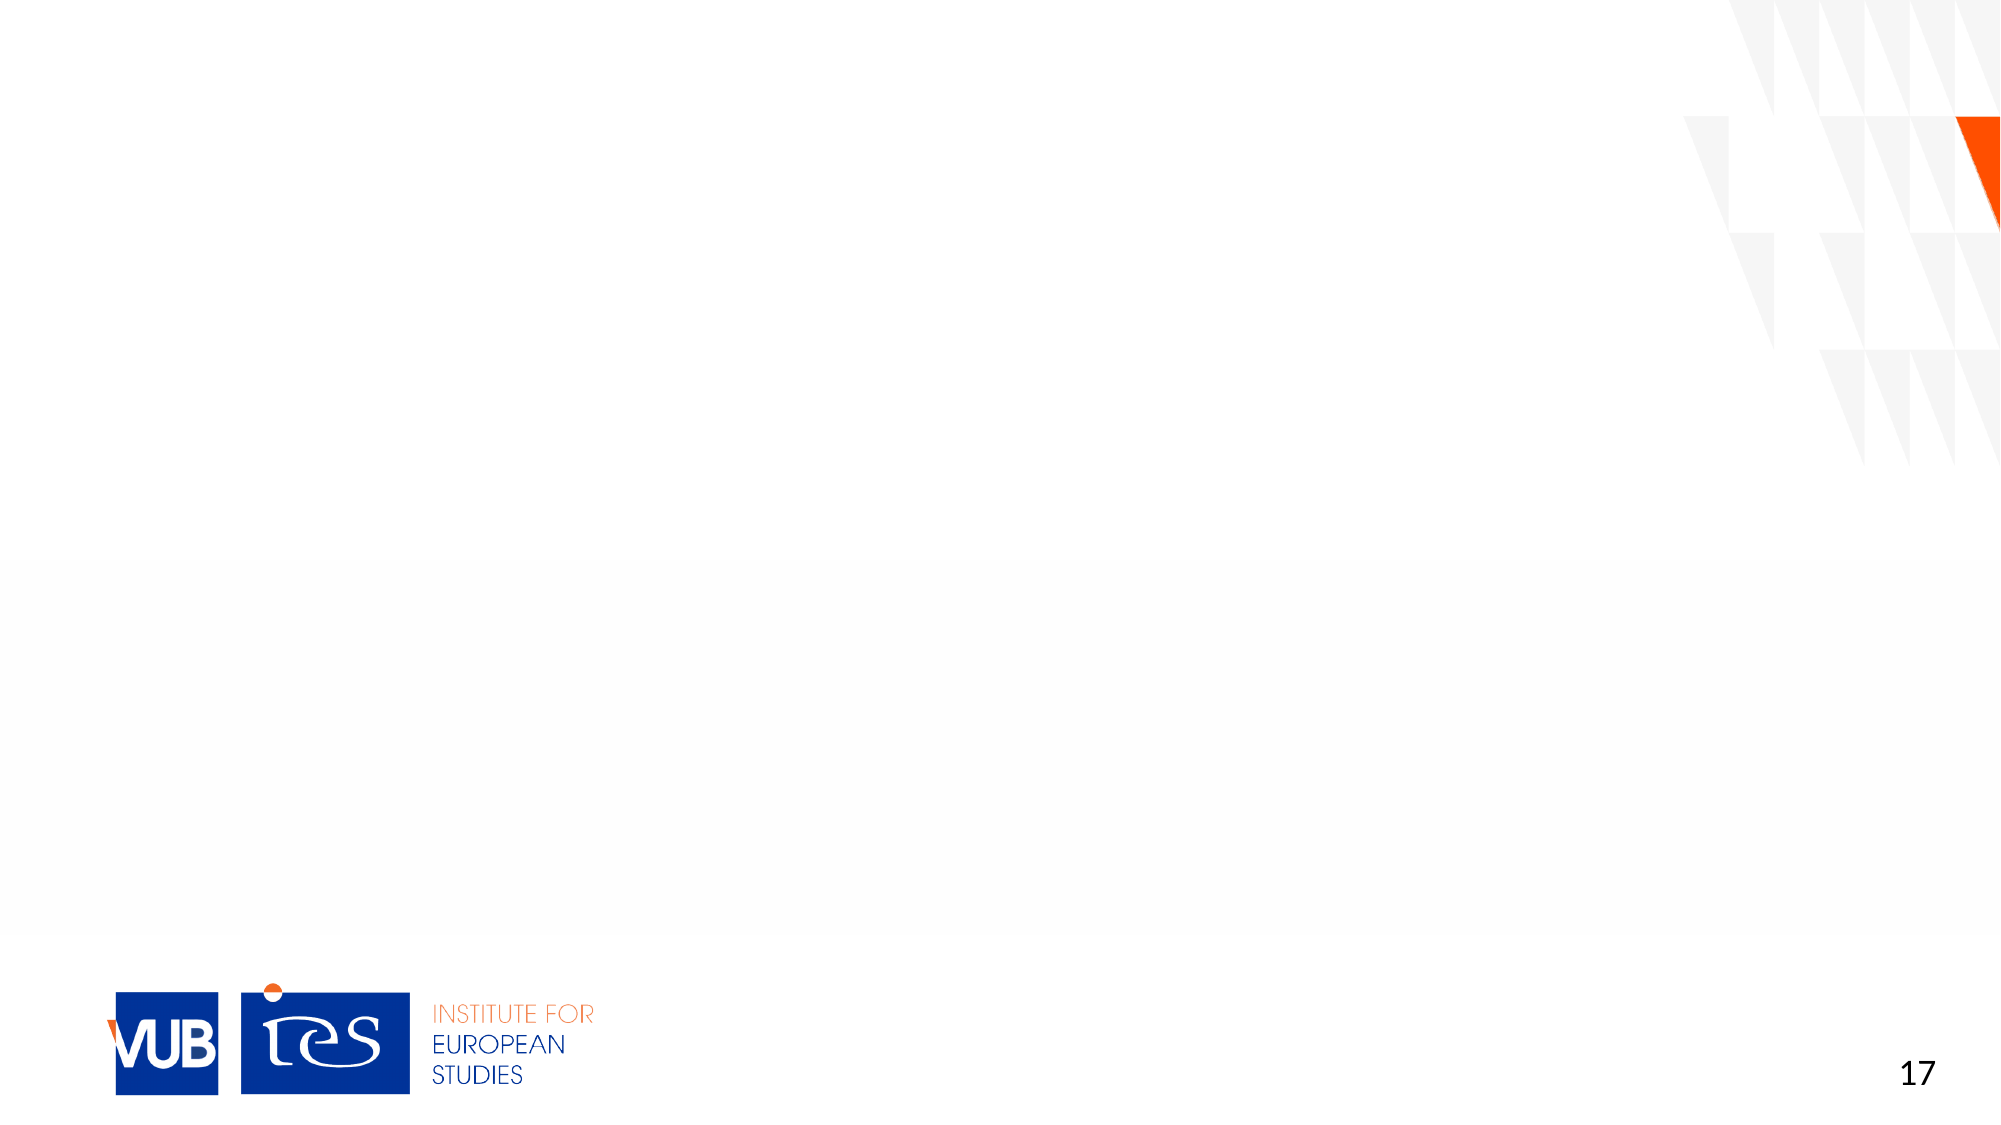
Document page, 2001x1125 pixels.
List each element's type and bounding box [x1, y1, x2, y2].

picture [89, 962, 651, 1124]
picture [1956, 117, 2001, 235]
